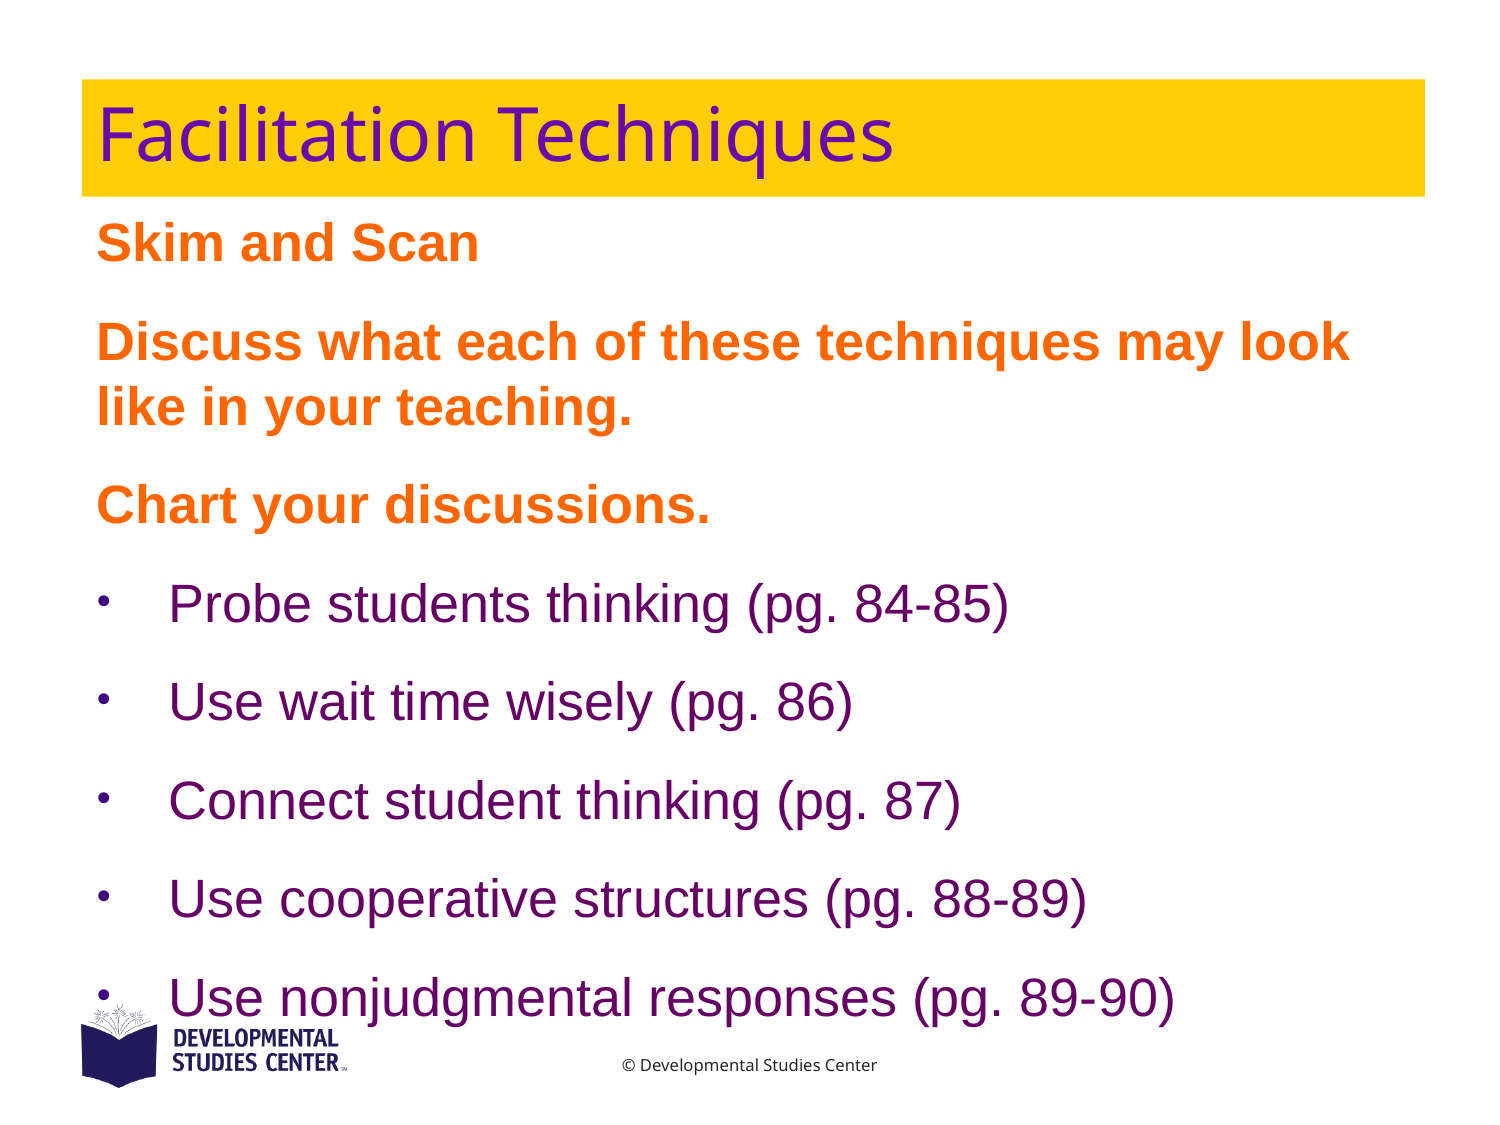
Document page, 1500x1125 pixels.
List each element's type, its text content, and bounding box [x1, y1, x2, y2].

title Facilitation Techniques [81, 79, 1425, 197]
list Skim and Scan Discuss what each of these techniques may look like in your teaching. Chart your discussions. Probe students thinking (pg. 84-85) Use wait time wisely (pg. 86) Connect student thinking (pg. 87) Use cooperative structures (pg. 88-89) Use nonjudgmental responses (pg. 89-90) [81, 200, 1425, 1038]
picture [81, 1038, 347, 1088]
